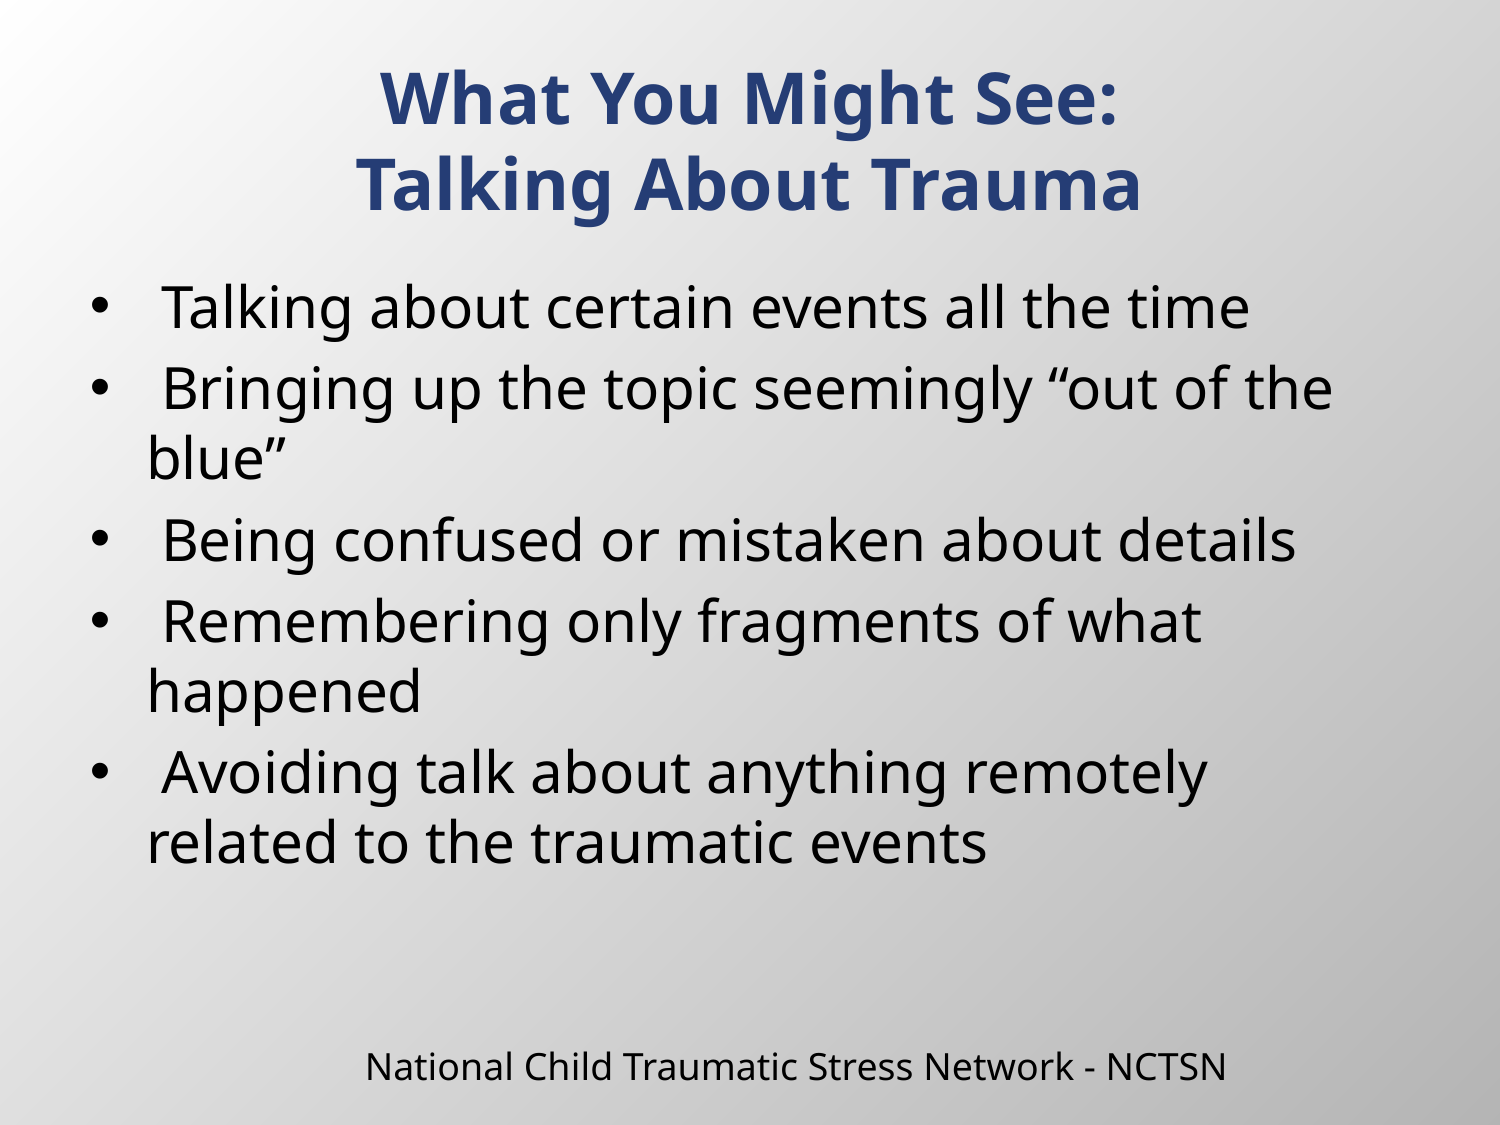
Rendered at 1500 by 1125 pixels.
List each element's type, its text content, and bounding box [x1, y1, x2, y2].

title What You Might See: Talking About Trauma [75, 45, 1425, 233]
text_box National Child Traumatic Stress Network - NCTSN [349, 1035, 1457, 1096]
list Talking about certain events all the time Bringing up the topic seemingly “out of the blue” Being confused or mistaken about details Remembering only fragments of what happened Avoiding talk about anything remotely related to the traumatic events [75, 262, 1425, 1035]
